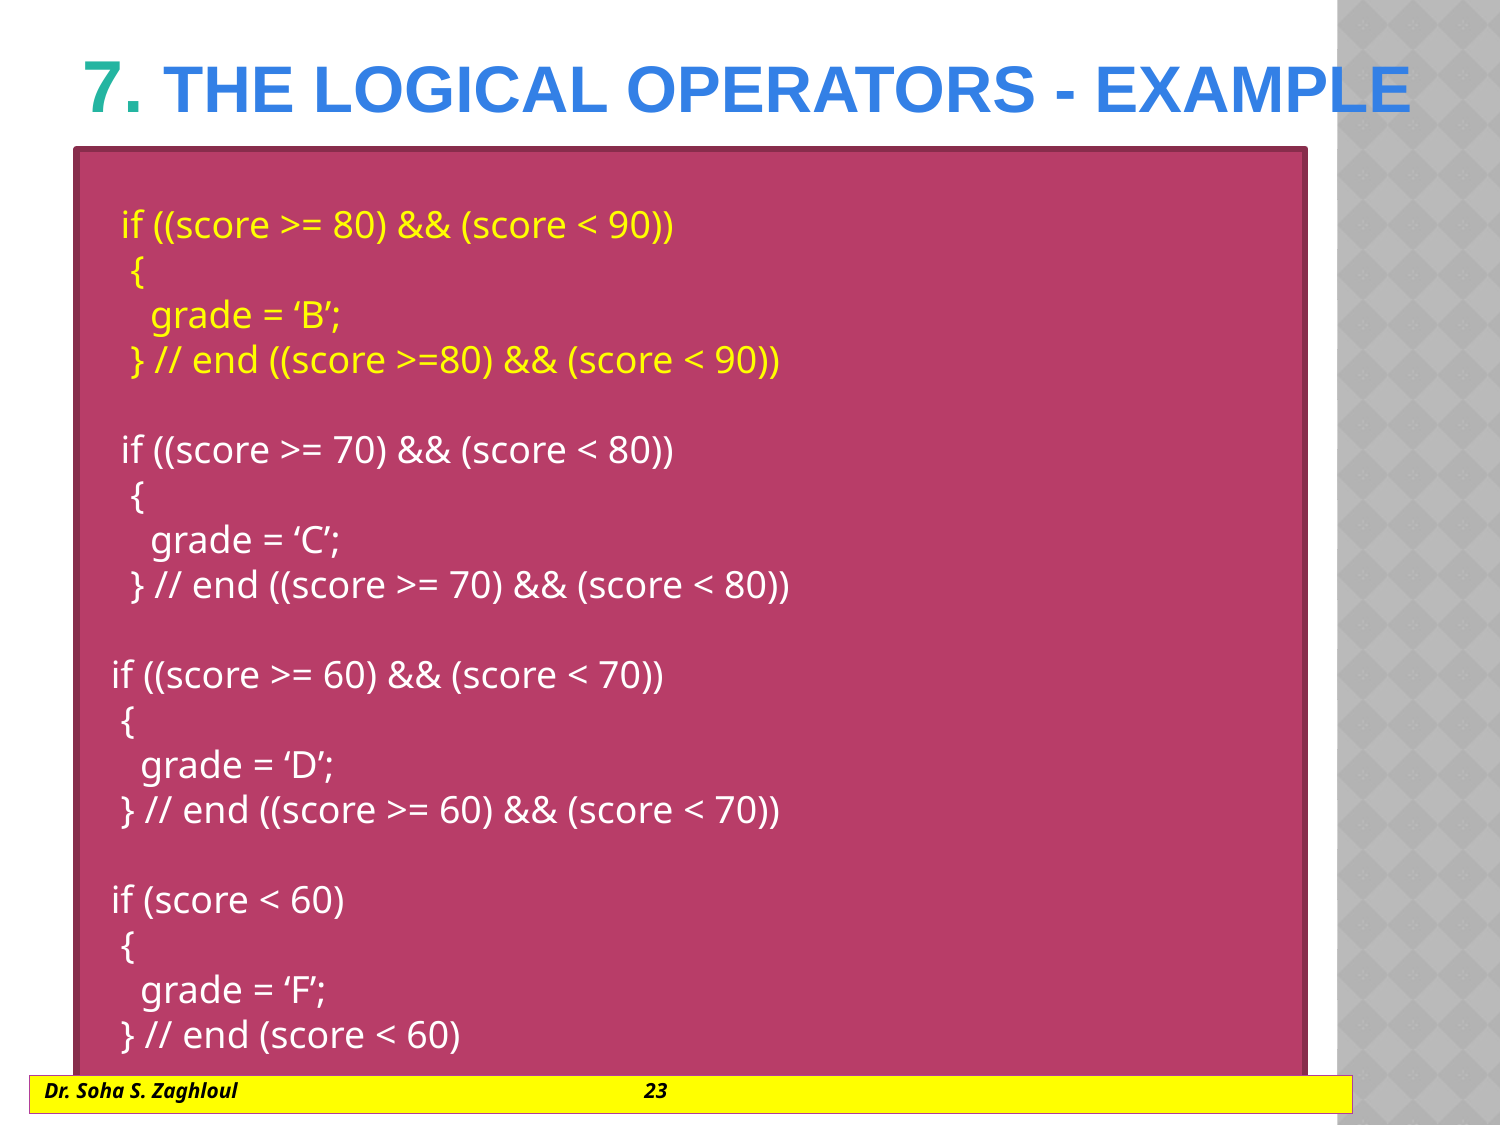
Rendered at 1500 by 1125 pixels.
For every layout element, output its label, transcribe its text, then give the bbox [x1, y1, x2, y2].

text_box Dr. Soha S. Zaghloul 23 [29, 1075, 1353, 1114]
text_box if ((score >= 80) && (score < 90)) { grade = ‘B’; } // end ((score >=80) && (score < 90)) if ((score >= 70) && (score < 80)) { grade = ‘C’; } // end ((score >= 70) && (score < 80)) if ((score >= 60) && (score < 70)) { grade = ‘D’; } // end ((score >= 60) && (score < 70)) if (score < 60) { grade = ‘F’; } // end (score < 60) [73, 146, 1308, 1075]
title 7. The logical operators - example [75, 30, 1459, 128]
